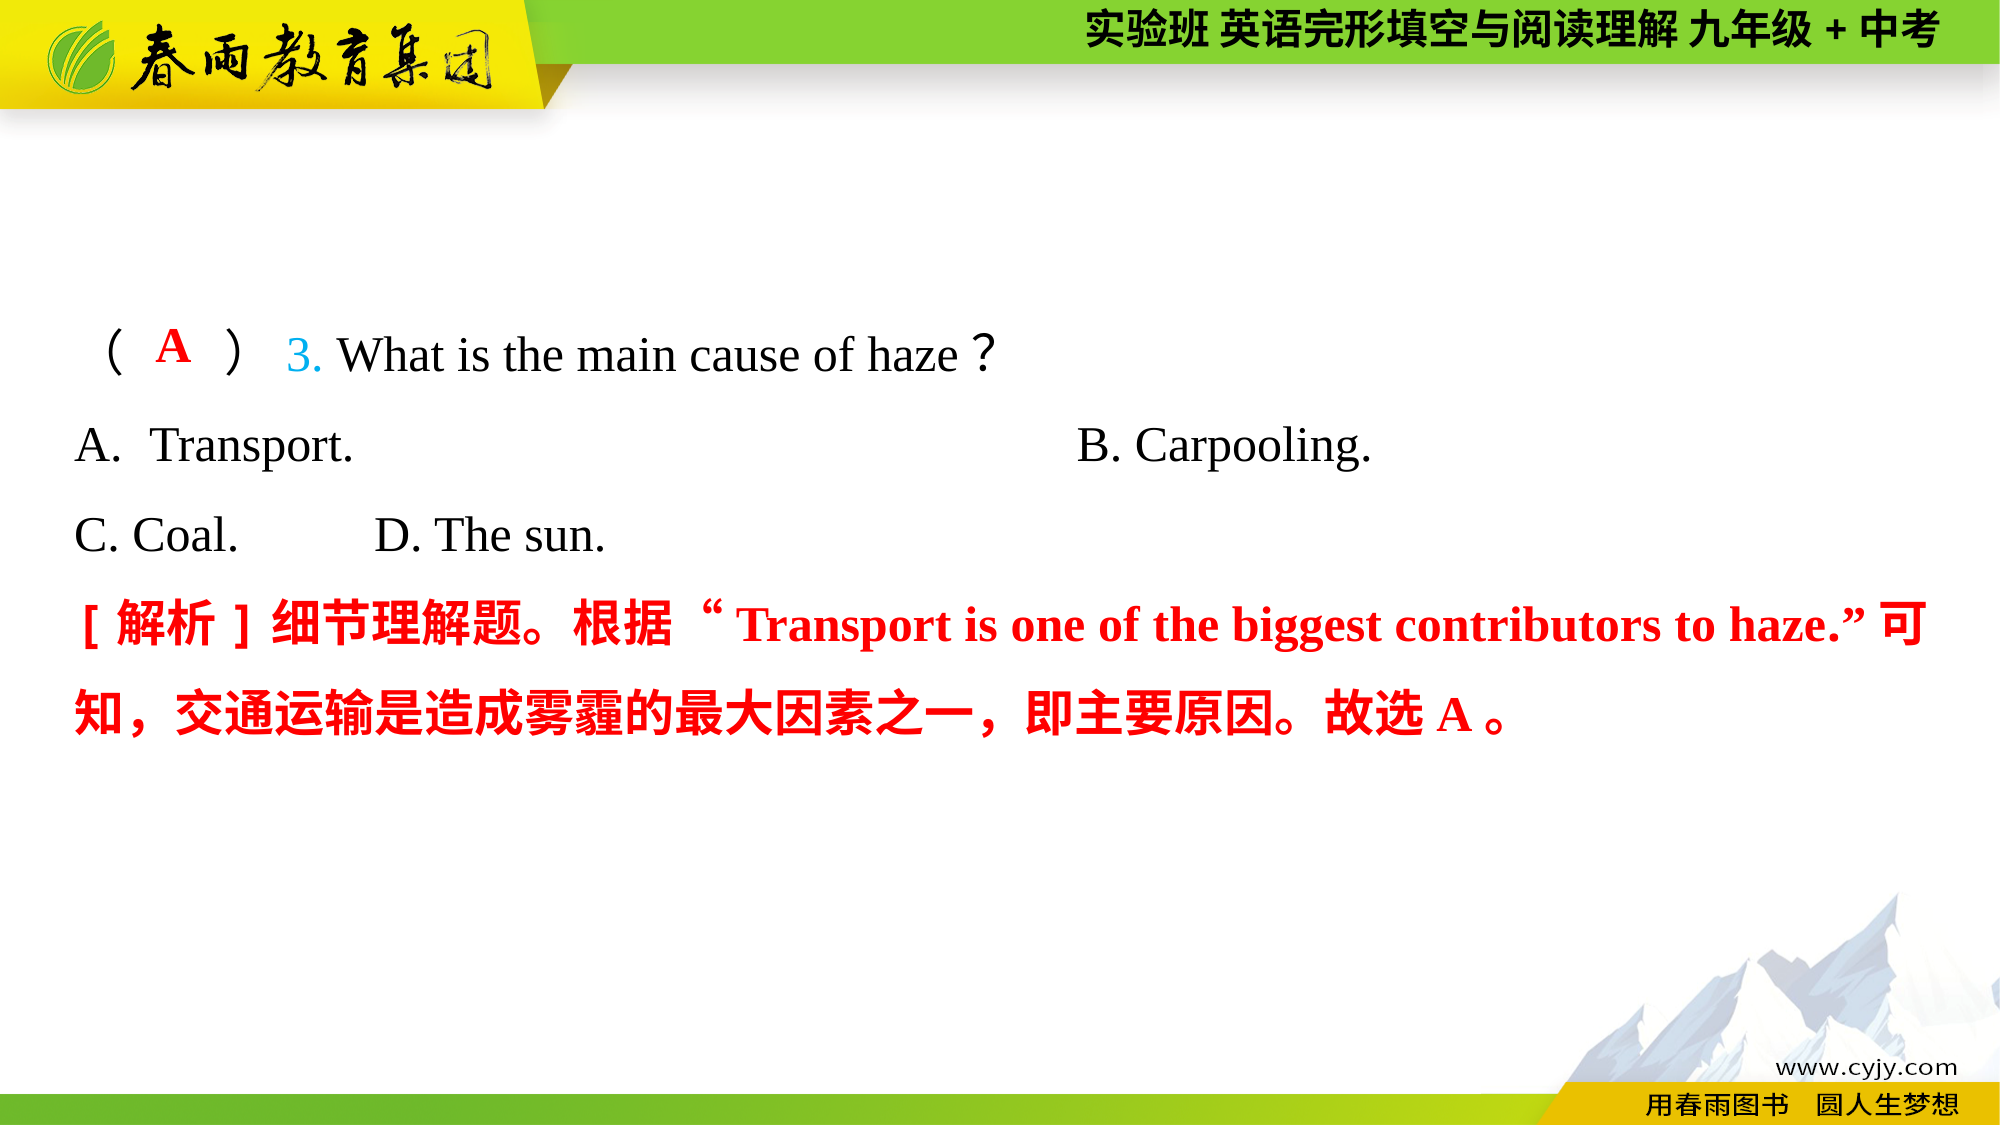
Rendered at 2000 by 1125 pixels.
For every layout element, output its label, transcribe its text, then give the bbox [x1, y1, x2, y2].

list （ ）3. What is the main cause of haze？ Transport. B. Carpooling. C. Coal. D. The sun. [59, 284, 1944, 572]
picture [0, 0, 2000, 1125]
text_box [解析]细节理解题。根据“Transport is one of the biggest contributors to haze.”可知，交通运输是造成雾霾的最大因素之一，即主要原因。故选A。 [59, 572, 1944, 750]
text_box A [140, 304, 207, 380]
